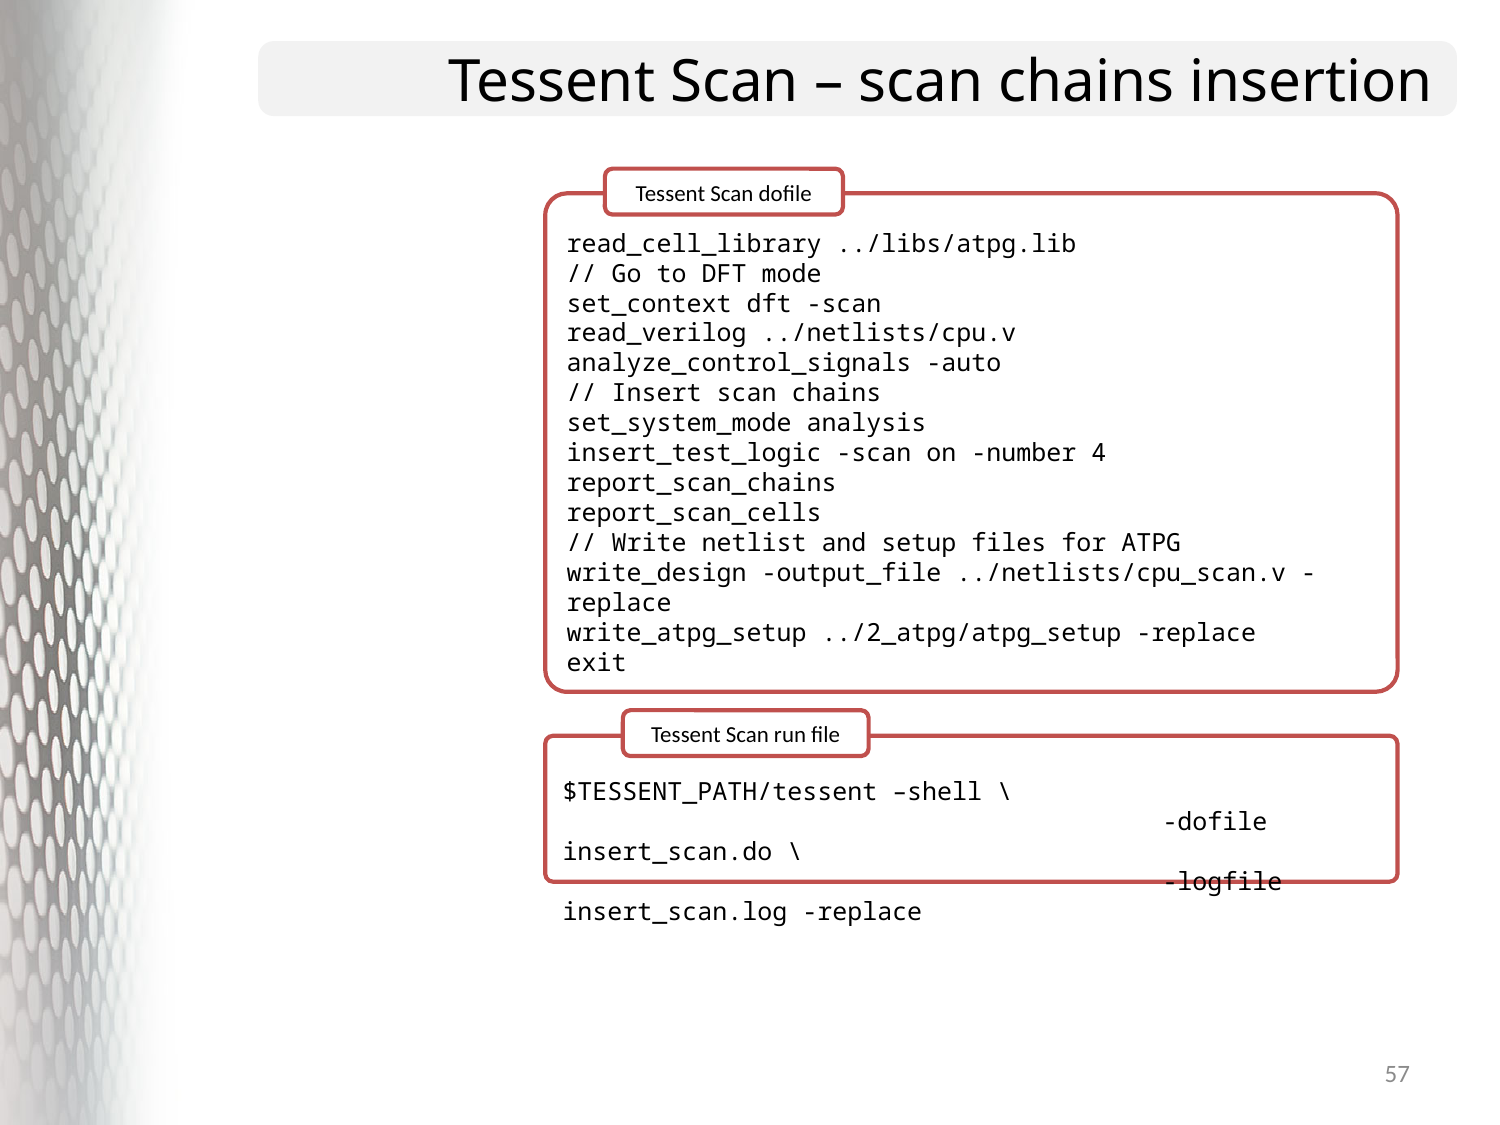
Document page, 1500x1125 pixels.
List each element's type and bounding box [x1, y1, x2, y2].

picture [0, 0, 200, 1125]
slide_number [1074, 1042, 1425, 1103]
text_box [544, 168, 1398, 693]
text_box [543, 708, 1400, 884]
title [160, 40, 1449, 117]
